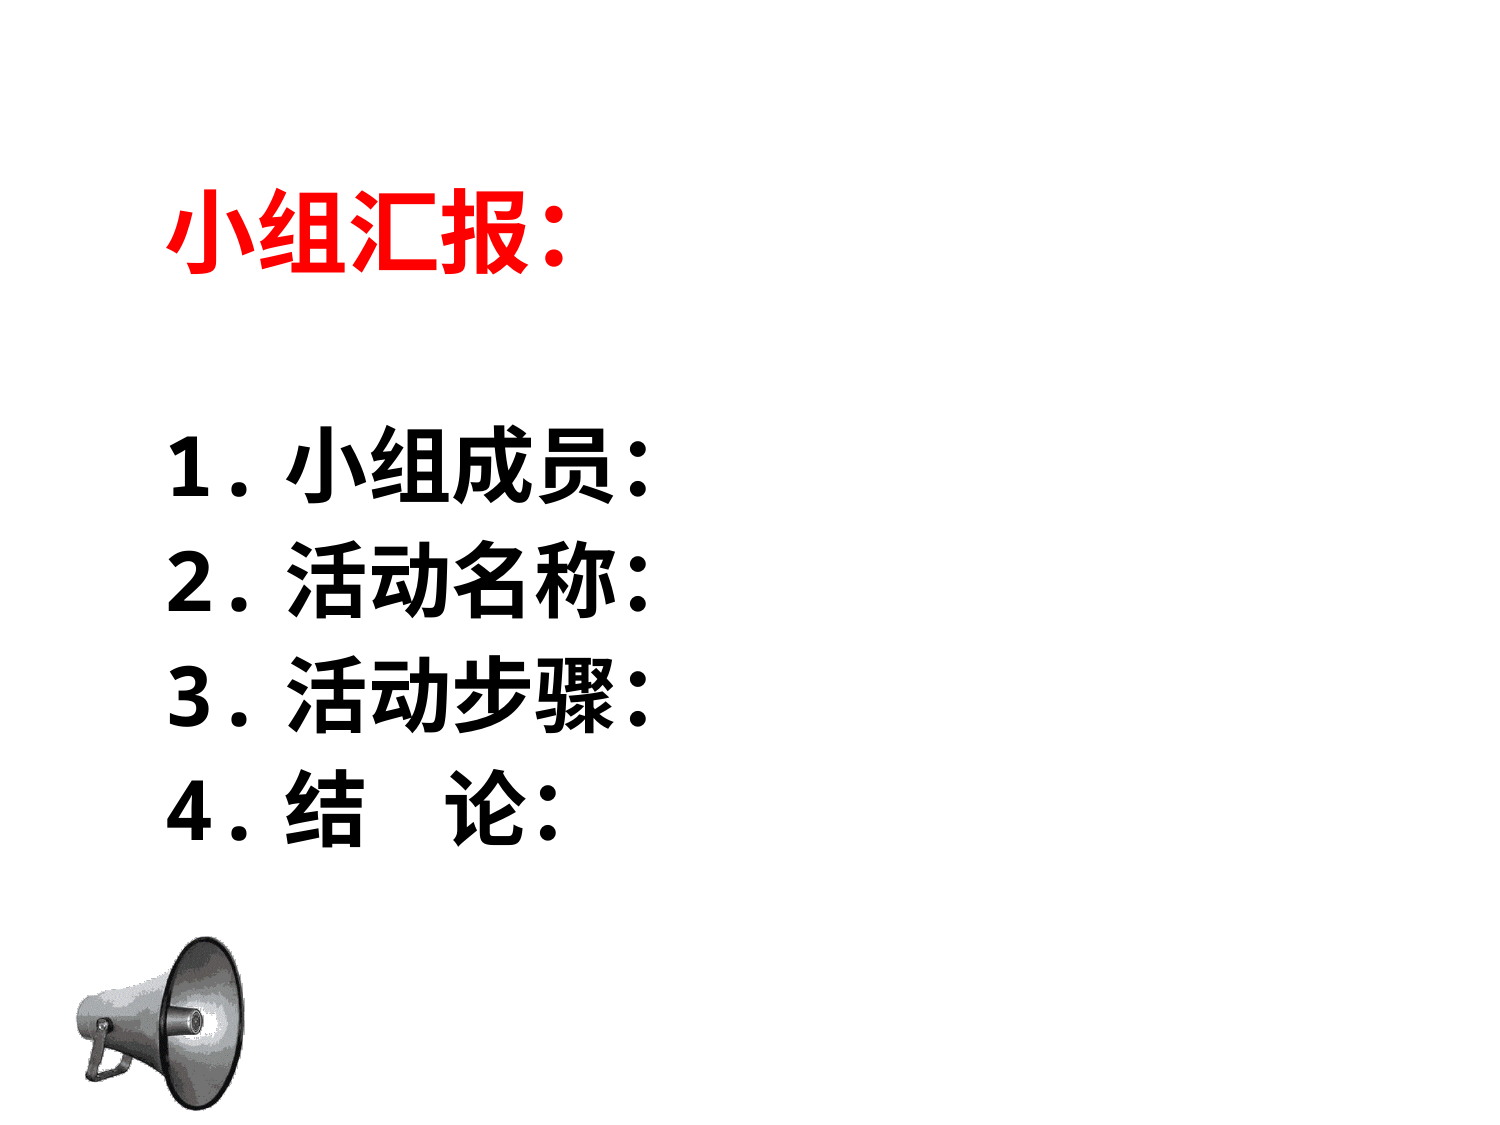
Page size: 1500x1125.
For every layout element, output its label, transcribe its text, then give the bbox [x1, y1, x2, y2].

picture [74, 909, 303, 1125]
text_box 小组汇报： 1.小组成员： 2.活动名称： 3.活动步骤： 4.结 论： [150, 162, 1225, 980]
